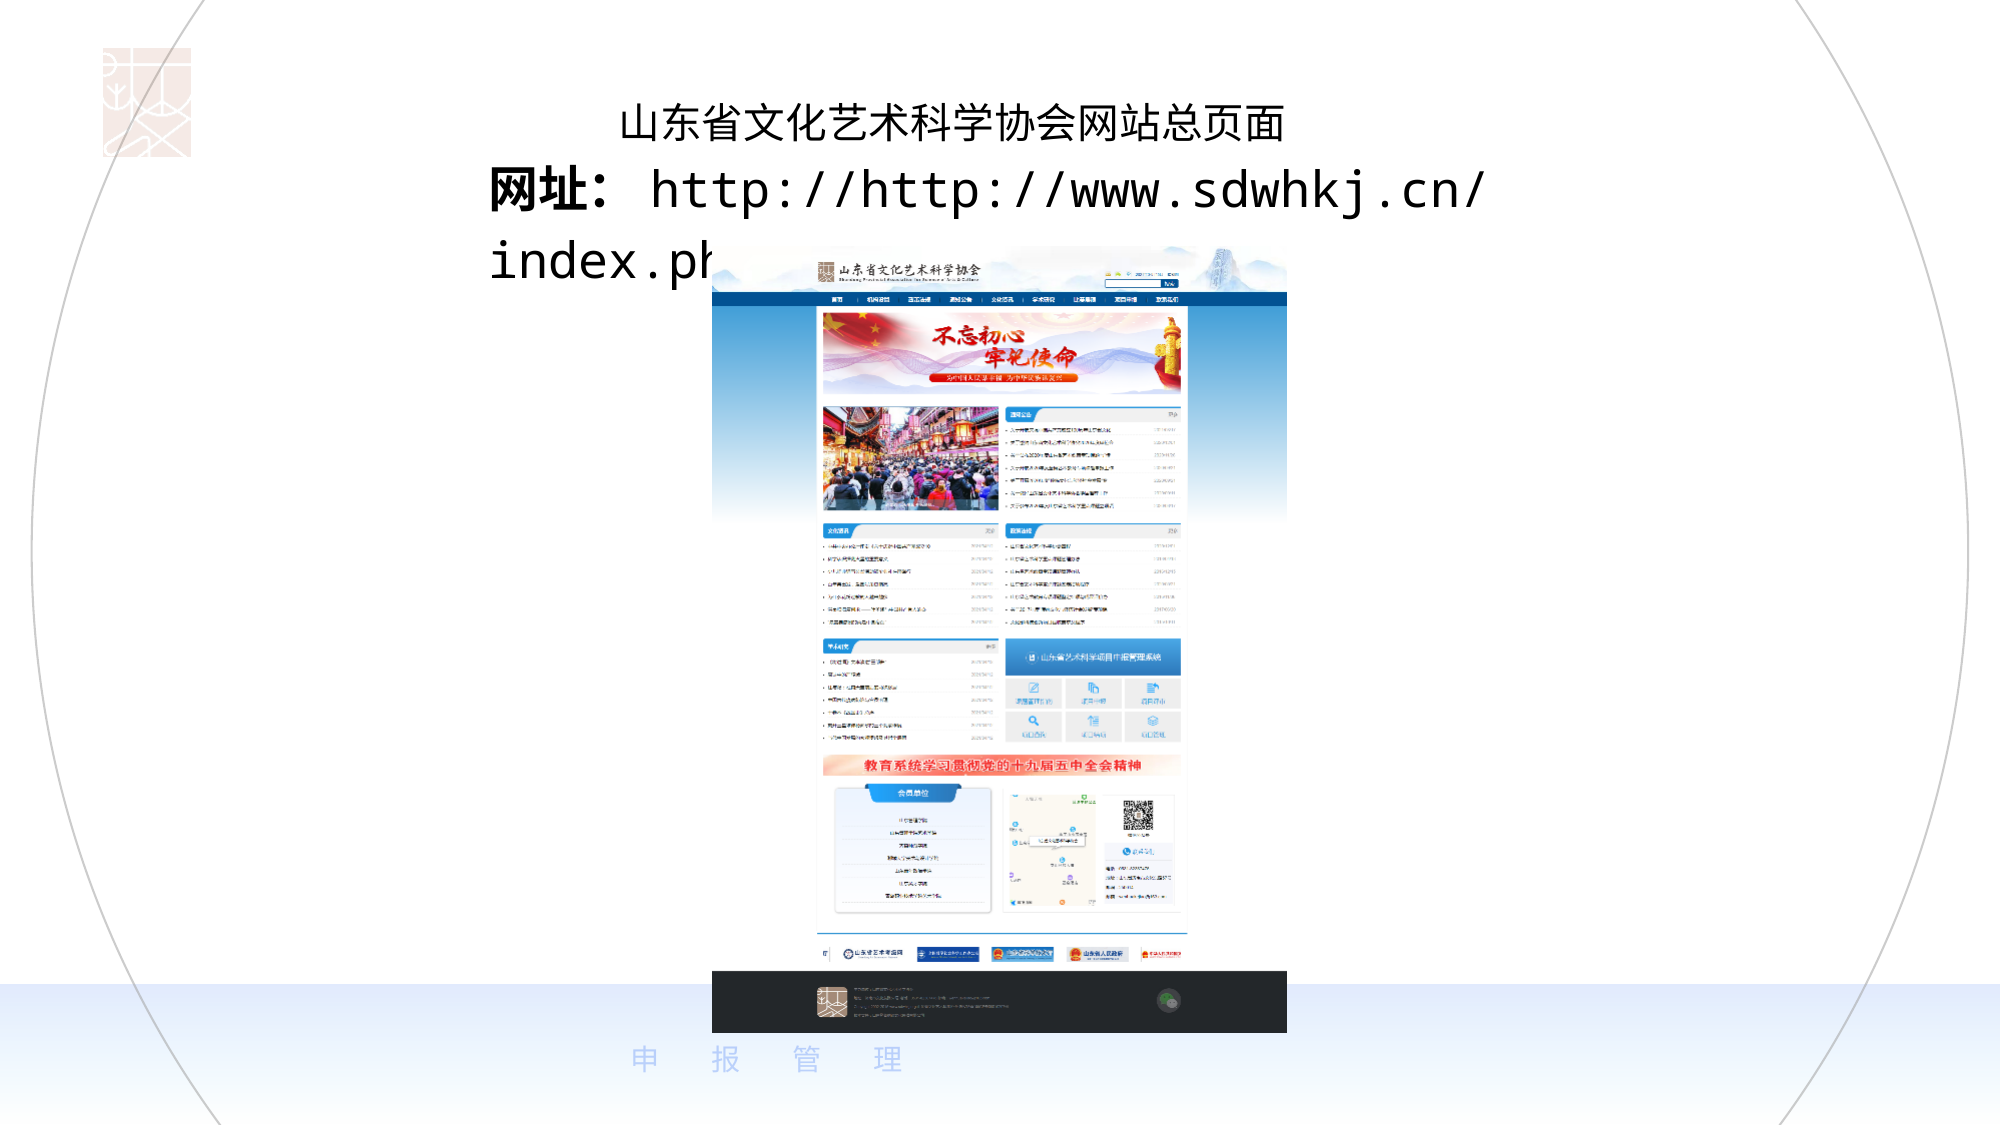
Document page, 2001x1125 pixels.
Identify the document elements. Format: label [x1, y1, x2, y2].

picture [103, 48, 191, 157]
picture [712, 246, 1287, 1033]
text_box [0, 0, 2000, 1125]
